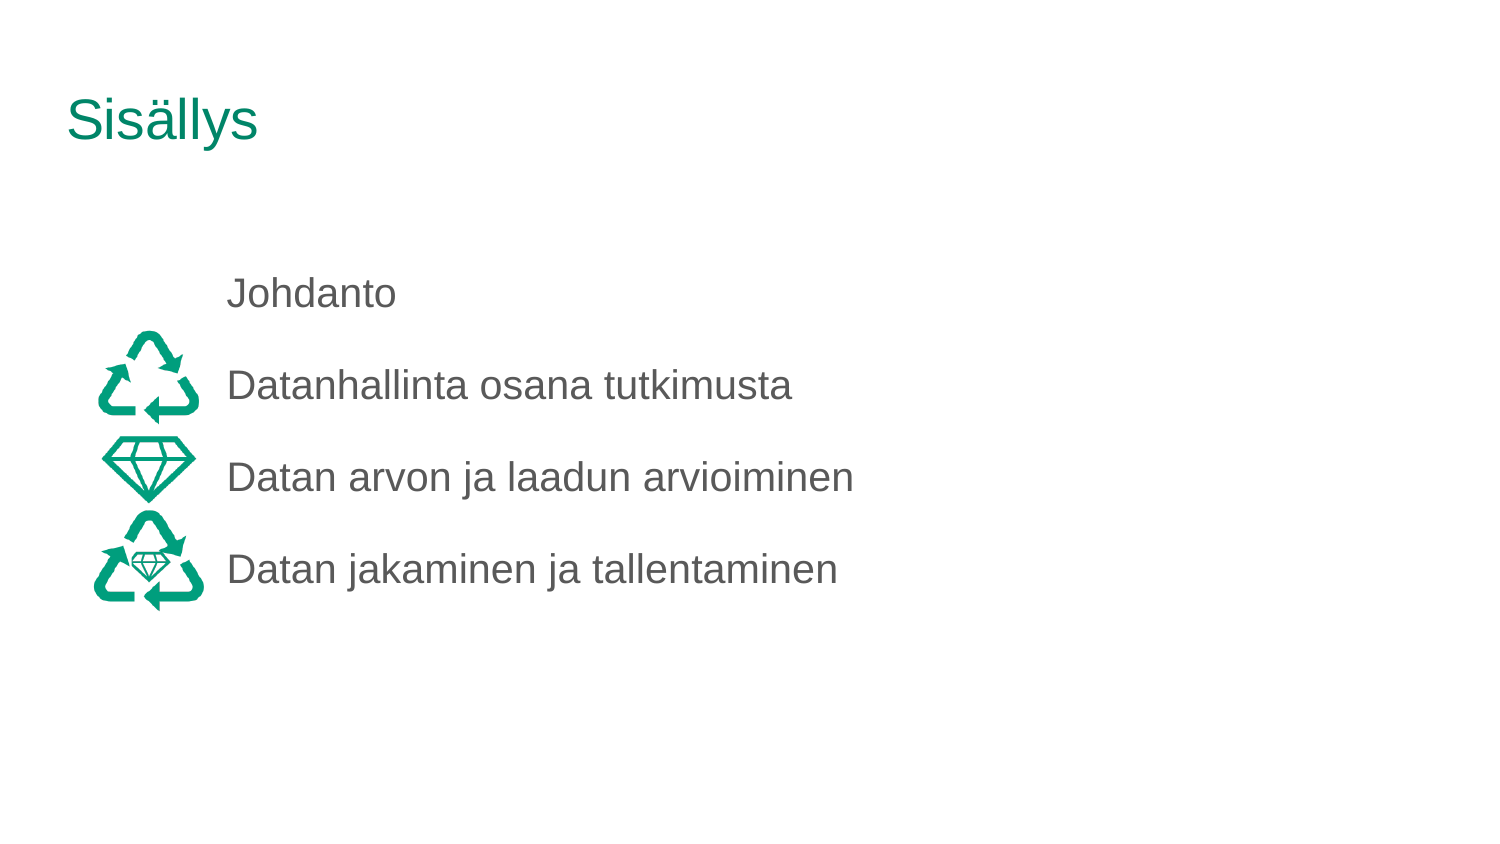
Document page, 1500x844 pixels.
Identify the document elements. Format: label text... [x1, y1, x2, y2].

list Johdanto Datanhallinta osana tutkimusta Datan arvon ja laadun arvioiminen Datan jakaminen ja tallentaminen [211, 255, 1353, 609]
title Sisällys [51, 72, 1449, 167]
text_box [85, 500, 212, 620]
picture [90, 322, 207, 500]
